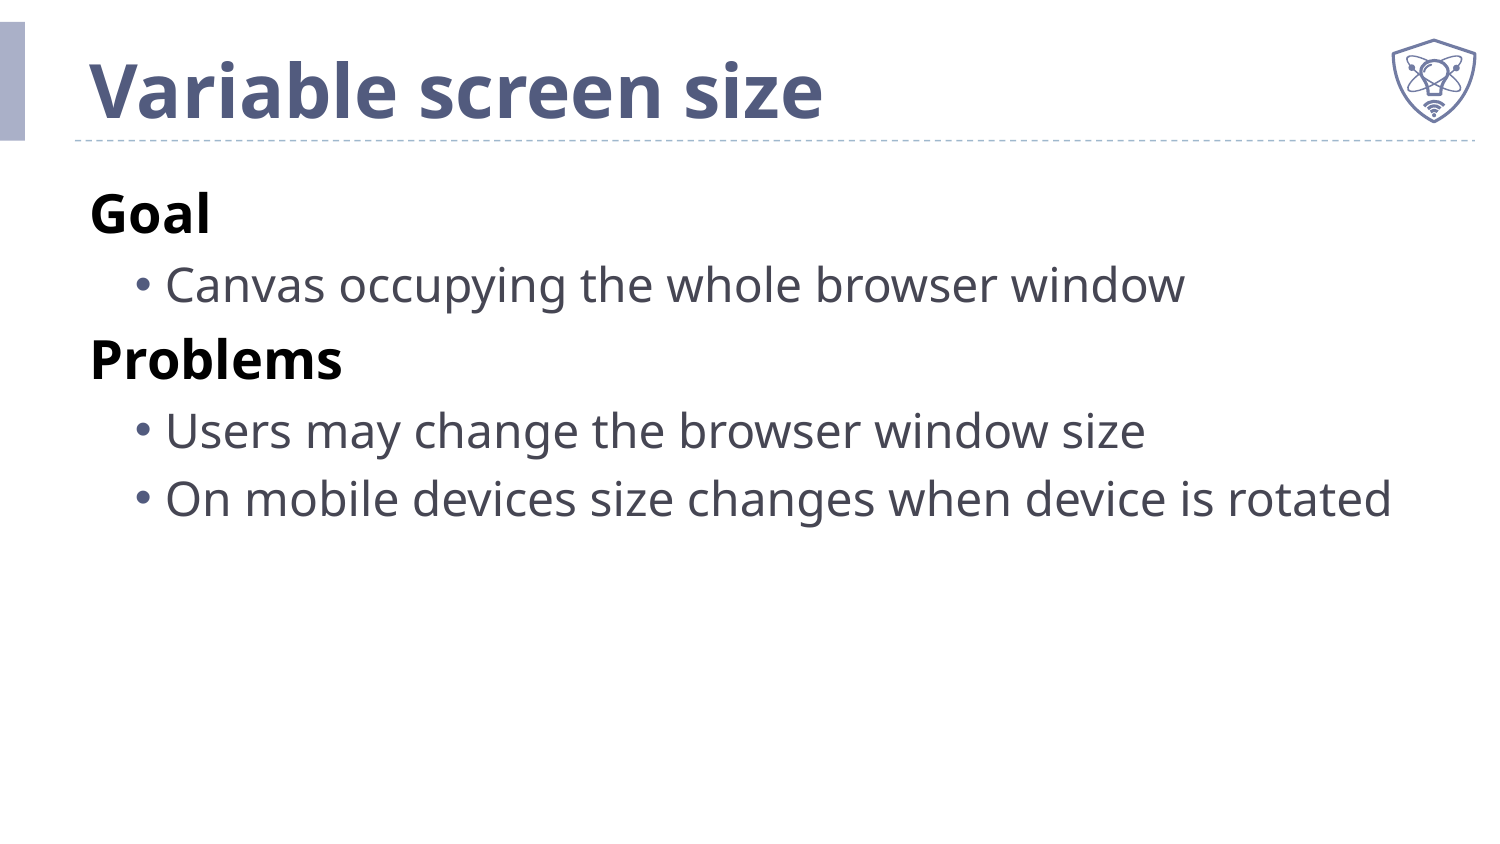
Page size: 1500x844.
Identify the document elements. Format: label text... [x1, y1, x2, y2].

title Variable screen size [75, 18, 1475, 141]
list Goal Canvas occupying the whole browser window Problems Users may change the browser window size On mobile devices size changes when device is rotated [75, 171, 1475, 835]
